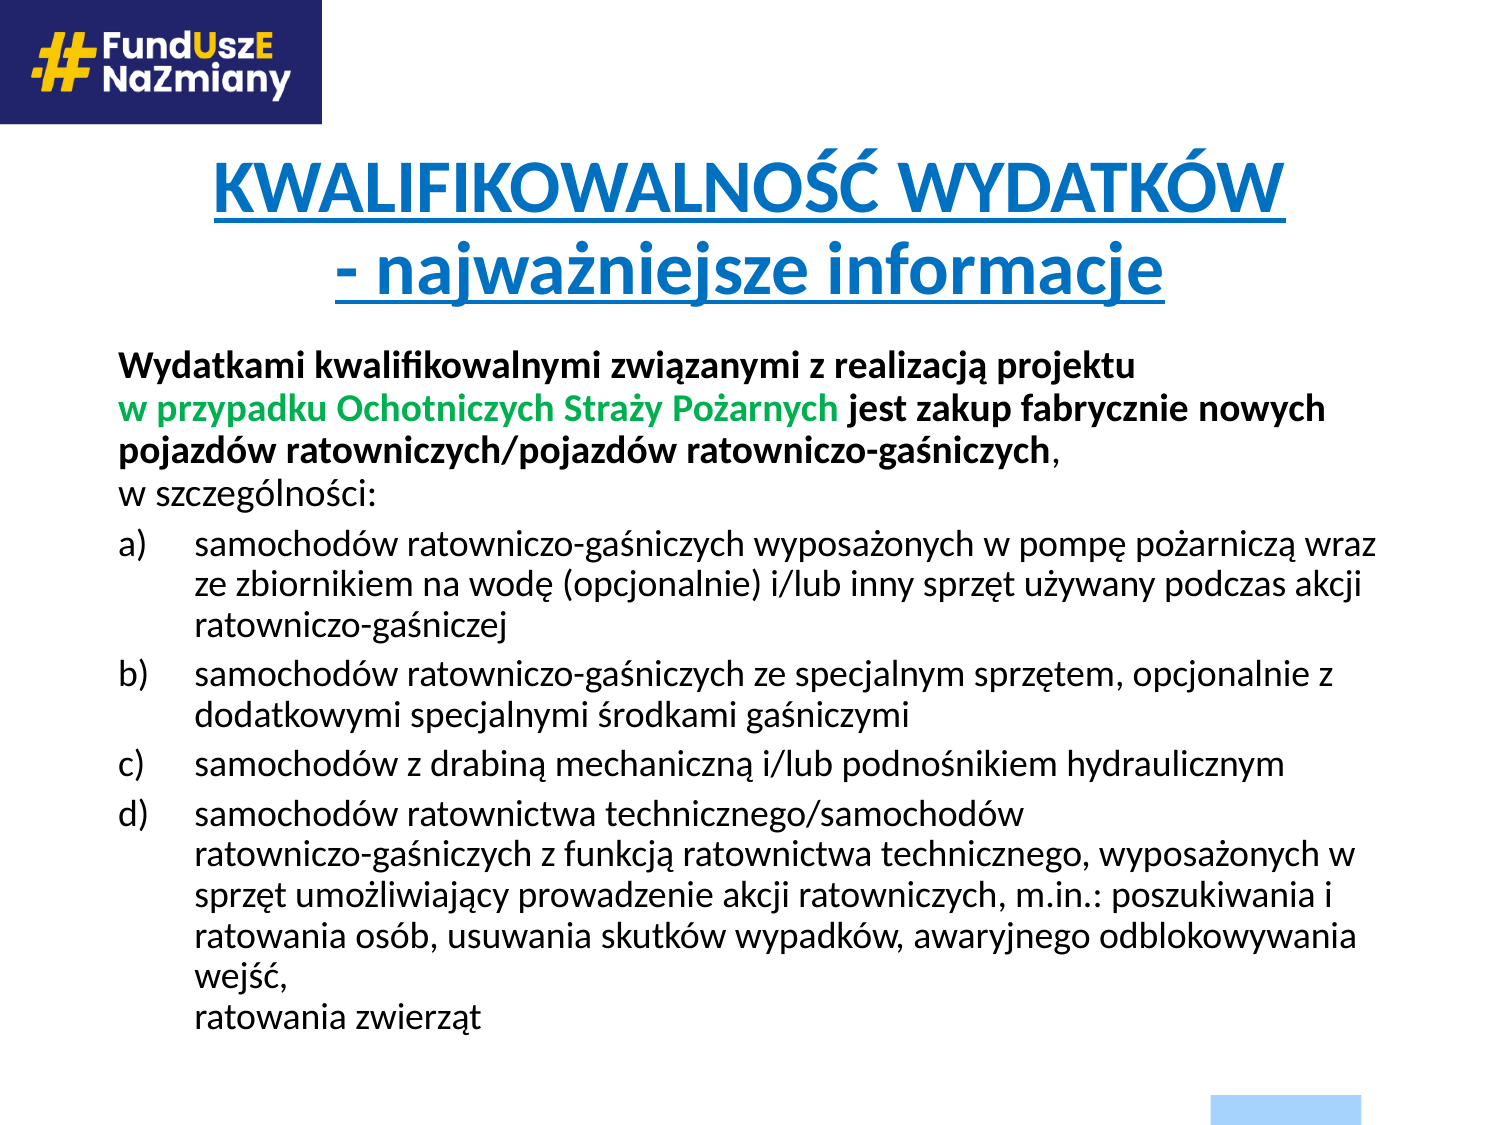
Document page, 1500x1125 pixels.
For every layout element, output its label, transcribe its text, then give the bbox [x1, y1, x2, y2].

picture [0, 0, 1500, 1125]
list Wydatkami kwalifikowalnymi związanymi z realizacją projektu w przypadku Ochotniczych Straży Pożarnych jest zakup fabrycznie nowych pojazdów ratowniczych/pojazdów ratowniczo-gaśniczych, w szczególności: samochodów ratowniczo-gaśniczych wyposażonych w pompę pożarniczą wraz ze zbiornikiem na wodę (opcjonalnie) i/lub inny sprzęt używany podczas akcji ratowniczo-gaśniczej samochodów ratowniczo-gaśniczych ze specjalnym sprzętem, opcjonalnie z dodatkowymi specjalnymi środkami gaśniczymi samochodów z drabiną mechaniczną i/lub podnośnikiem hydraulicznym samochodów ratownictwa technicznego/samochodów ratowniczo-gaśniczych z funkcją ratownictwa technicznego, wyposażonych w sprzęt umożliwiający prowadzenie akcji ratowniczych, m.in.: poszukiwania i ratowania osób, usuwania skutków wypadków, awaryjnego odblokowywania wejść, ratowania zwierząt [103, 337, 1397, 1048]
title KWALIFIKOWALNOŚĆ WYDATKÓW - najważniejsze informacje [103, 139, 1397, 319]
